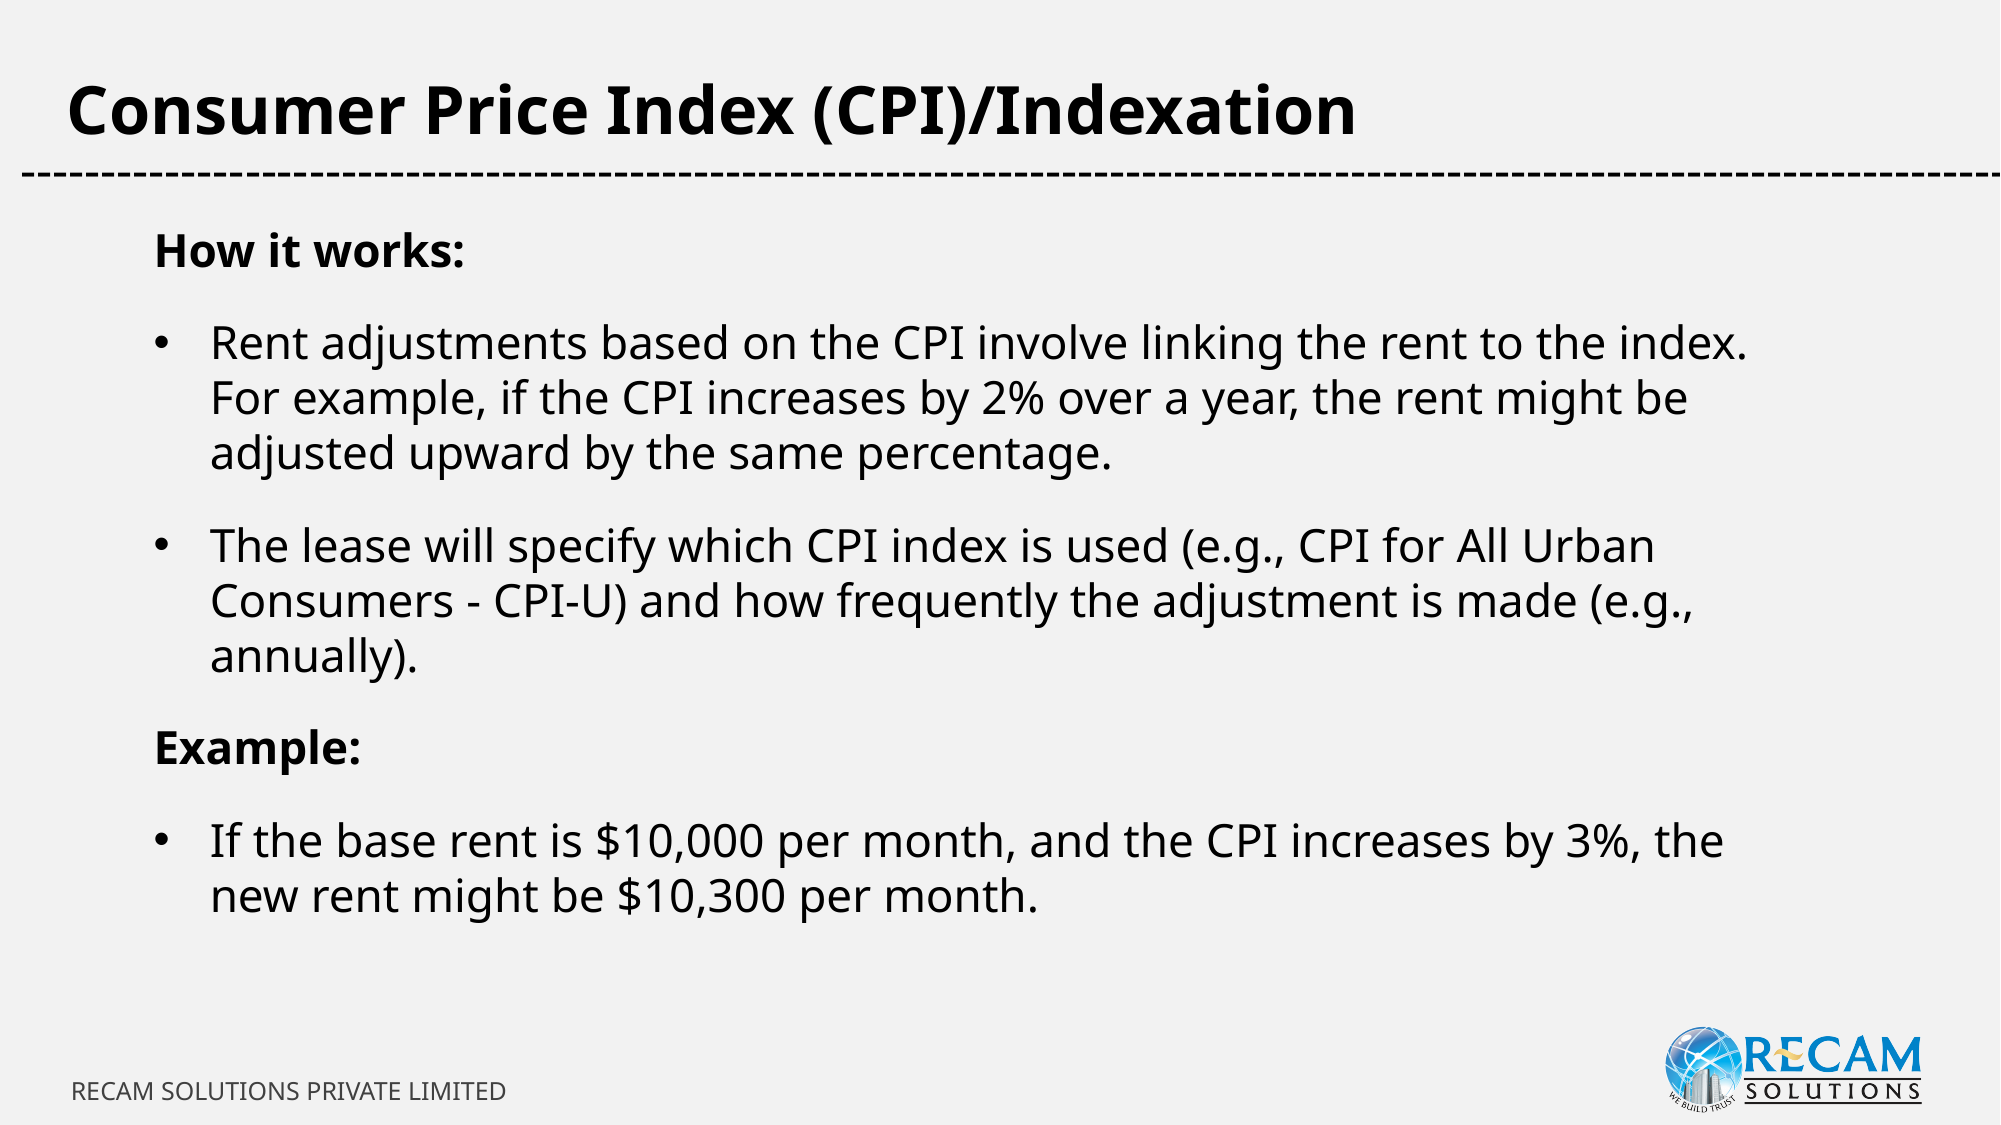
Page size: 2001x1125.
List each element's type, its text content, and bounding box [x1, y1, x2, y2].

text_box How it works: Rent adjustments based on the CPI involve linking the rent to the index. For example, if the CPI increases by 2% over a year, the rent might be adjusted upward by the same percentage. The lease will specify which CPI index is used (e.g., CPI for All Urban Consumers - CPI-U) and how frequently the adjustment is made (e.g., annually). Example: If the base rent is $10,000 per month, and the CPI increases by 3%, the new rent might be $10,300 per month. [138, 214, 1842, 929]
text_box Consumer Price Index (CPI)/Indexation [51, 60, 1520, 131]
picture [1652, 1014, 1935, 1125]
text_box ----------------------------------------------------------------------------------------------------------------------------- [6, 131, 2000, 207]
footer RECAM SOLUTIONS PRIVATE LIMITED [70, 1073, 971, 1107]
